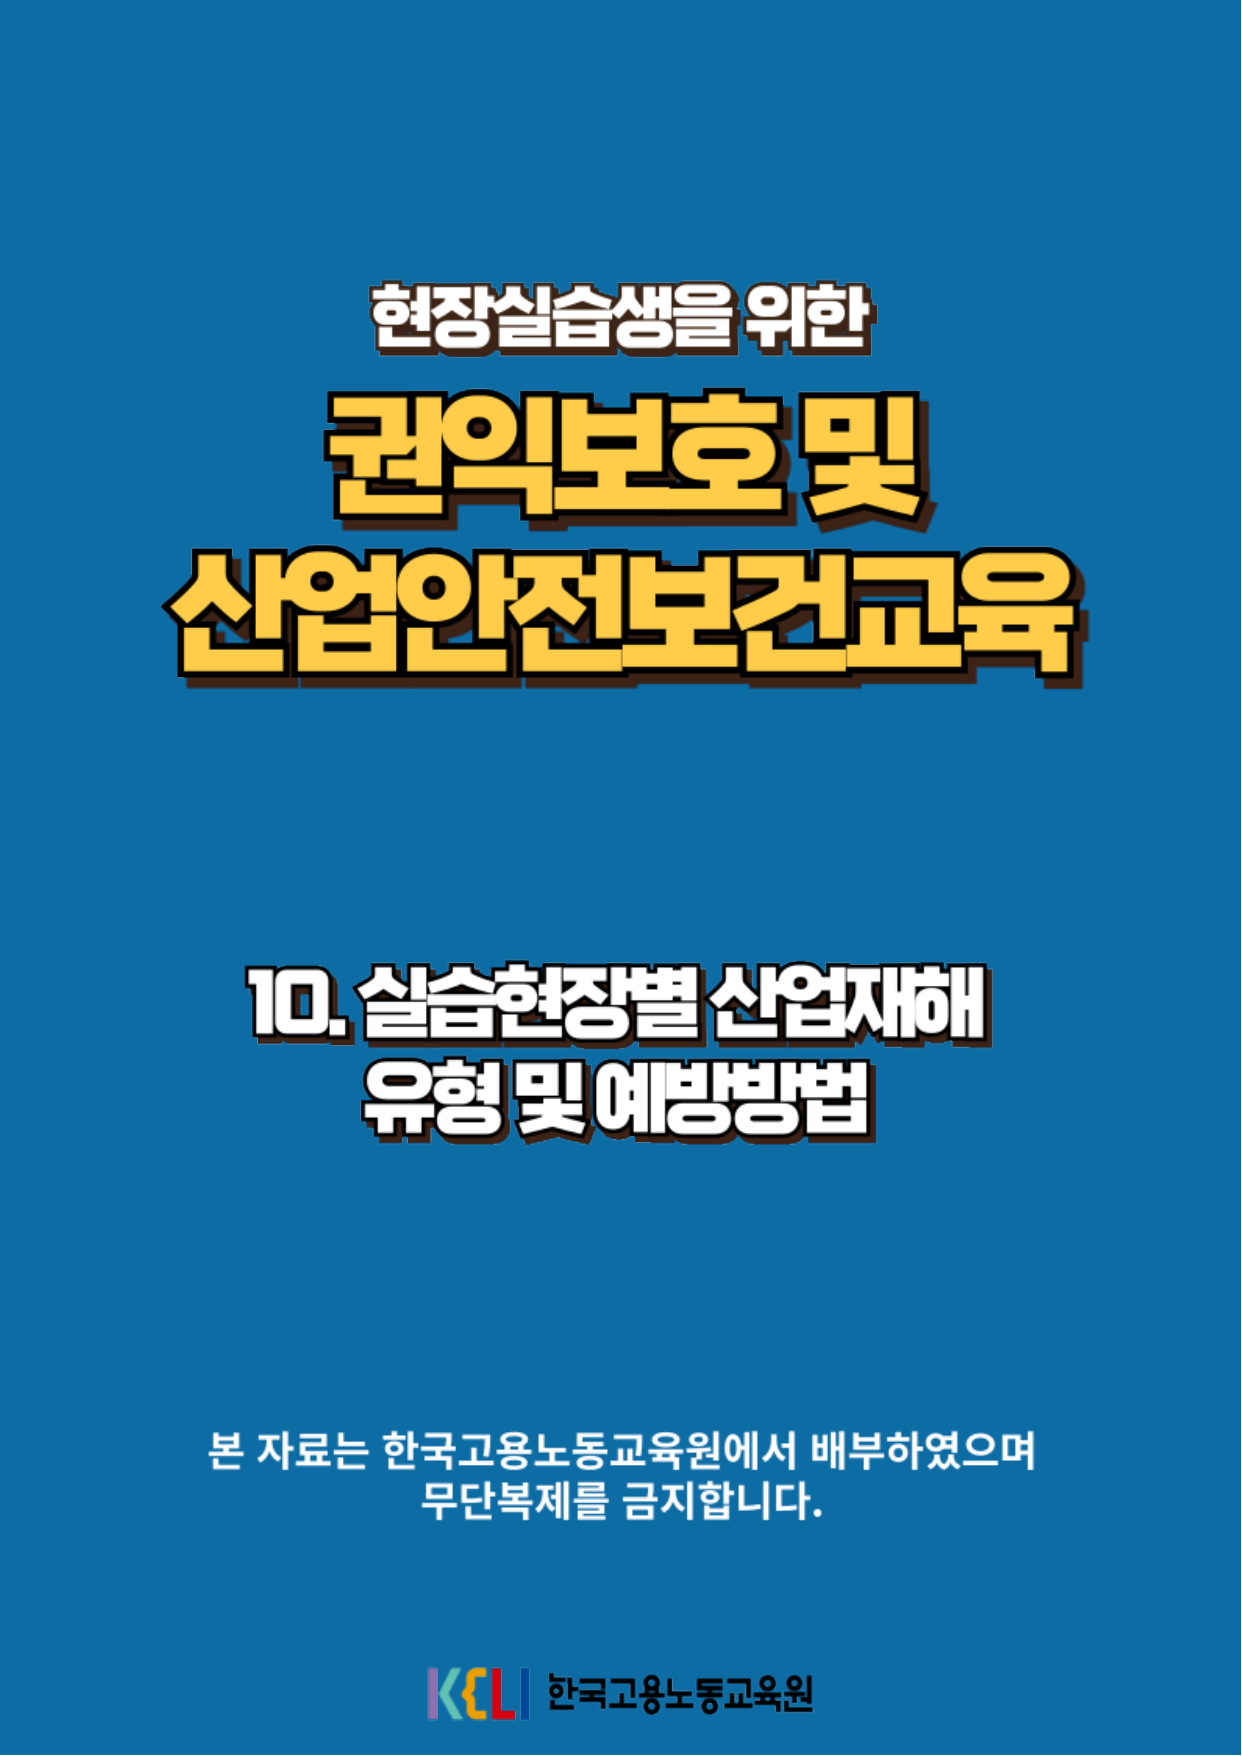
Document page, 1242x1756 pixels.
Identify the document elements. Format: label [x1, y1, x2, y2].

text_box [0, 0, 1241, 838]
picture [0, 838, 1241, 1468]
text_box [0, 1475, 1241, 1755]
